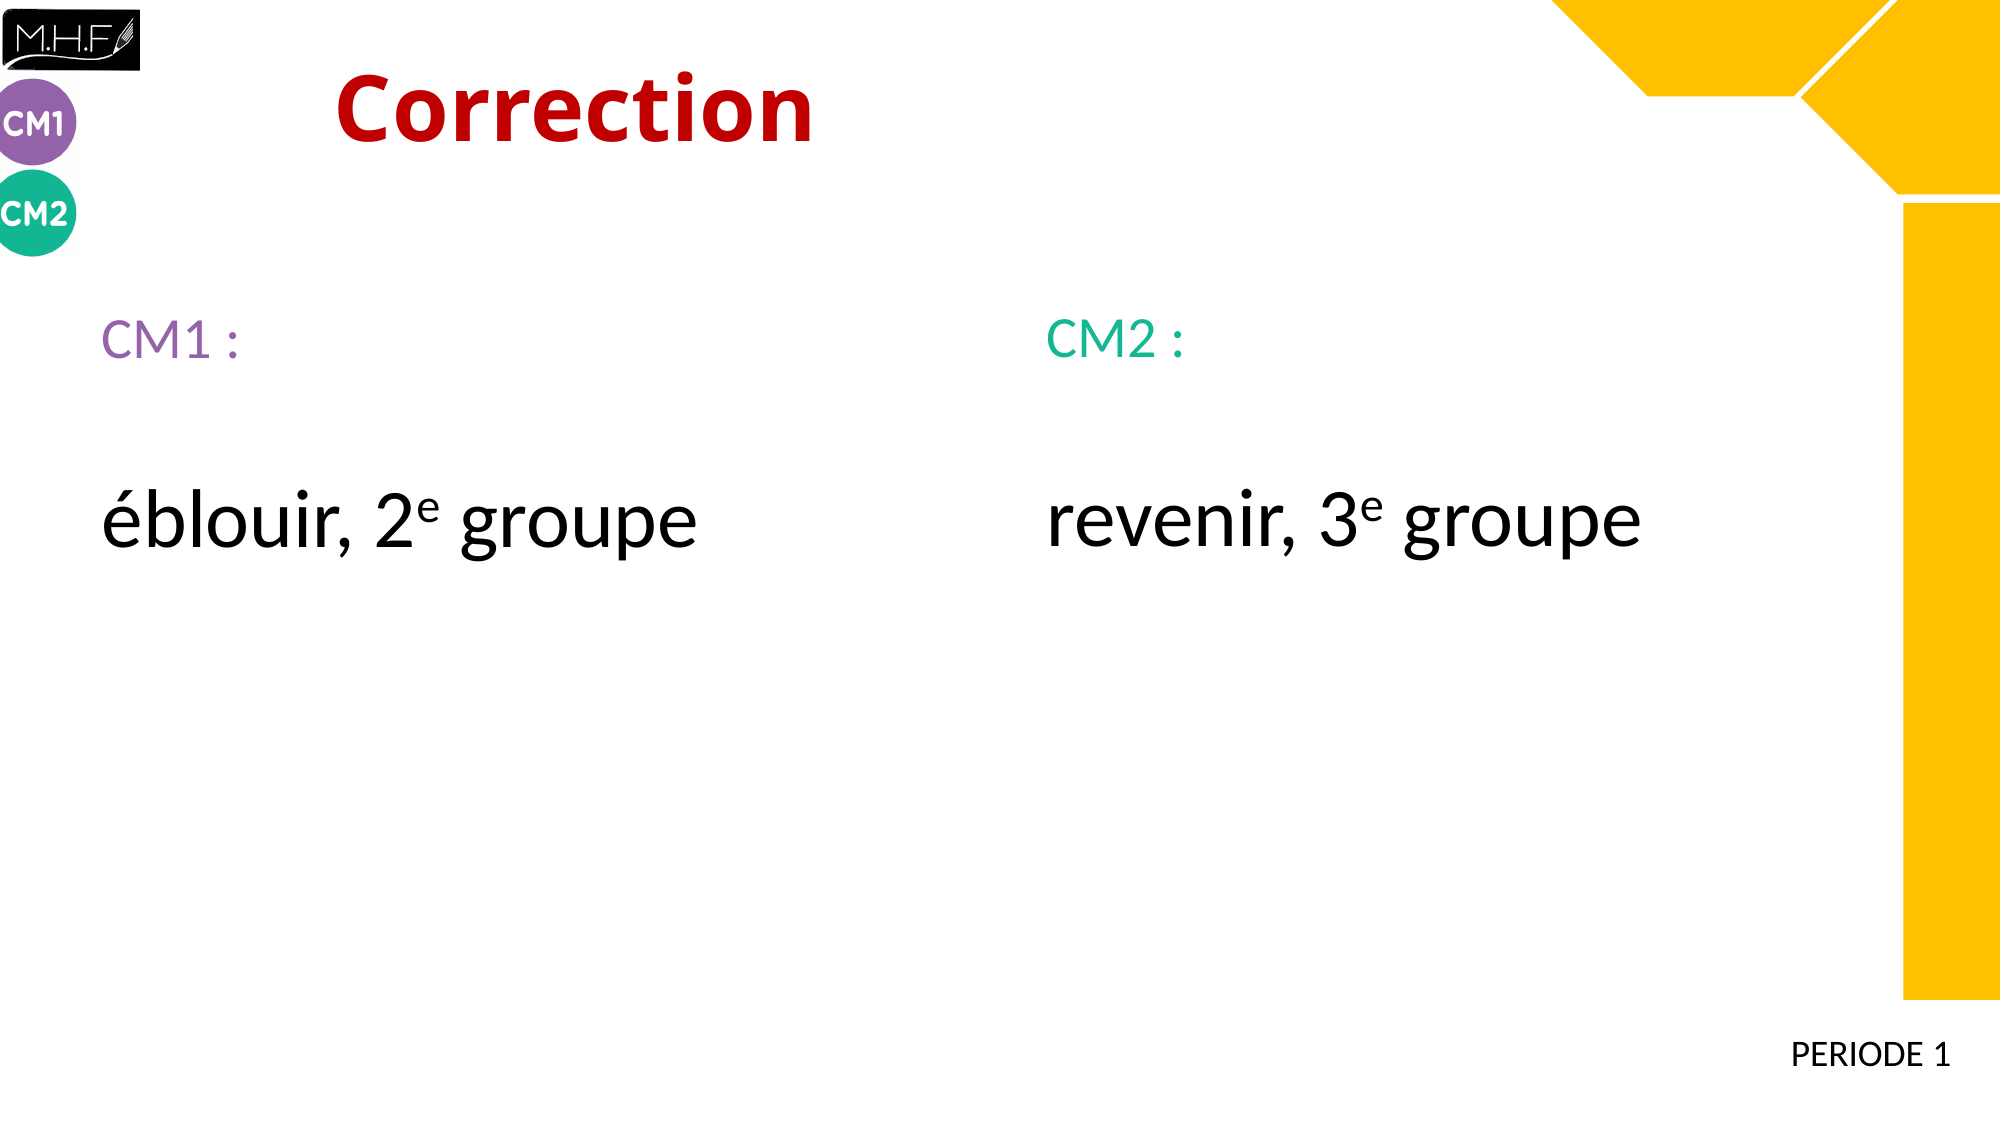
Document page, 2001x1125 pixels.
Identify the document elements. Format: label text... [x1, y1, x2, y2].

text_box PERIODE 1 [1362, 1021, 1967, 1125]
picture [0, 7, 140, 259]
text_box [1902, 202, 2000, 1001]
text_box CM2 : revenir, 3e groupe [1031, 299, 1853, 1014]
text_box [1799, 0, 2000, 196]
text_box [1549, 0, 1892, 98]
title Correction [318, 3, 1865, 221]
list CM1 : éblouir, 2e groupe [86, 300, 897, 1015]
